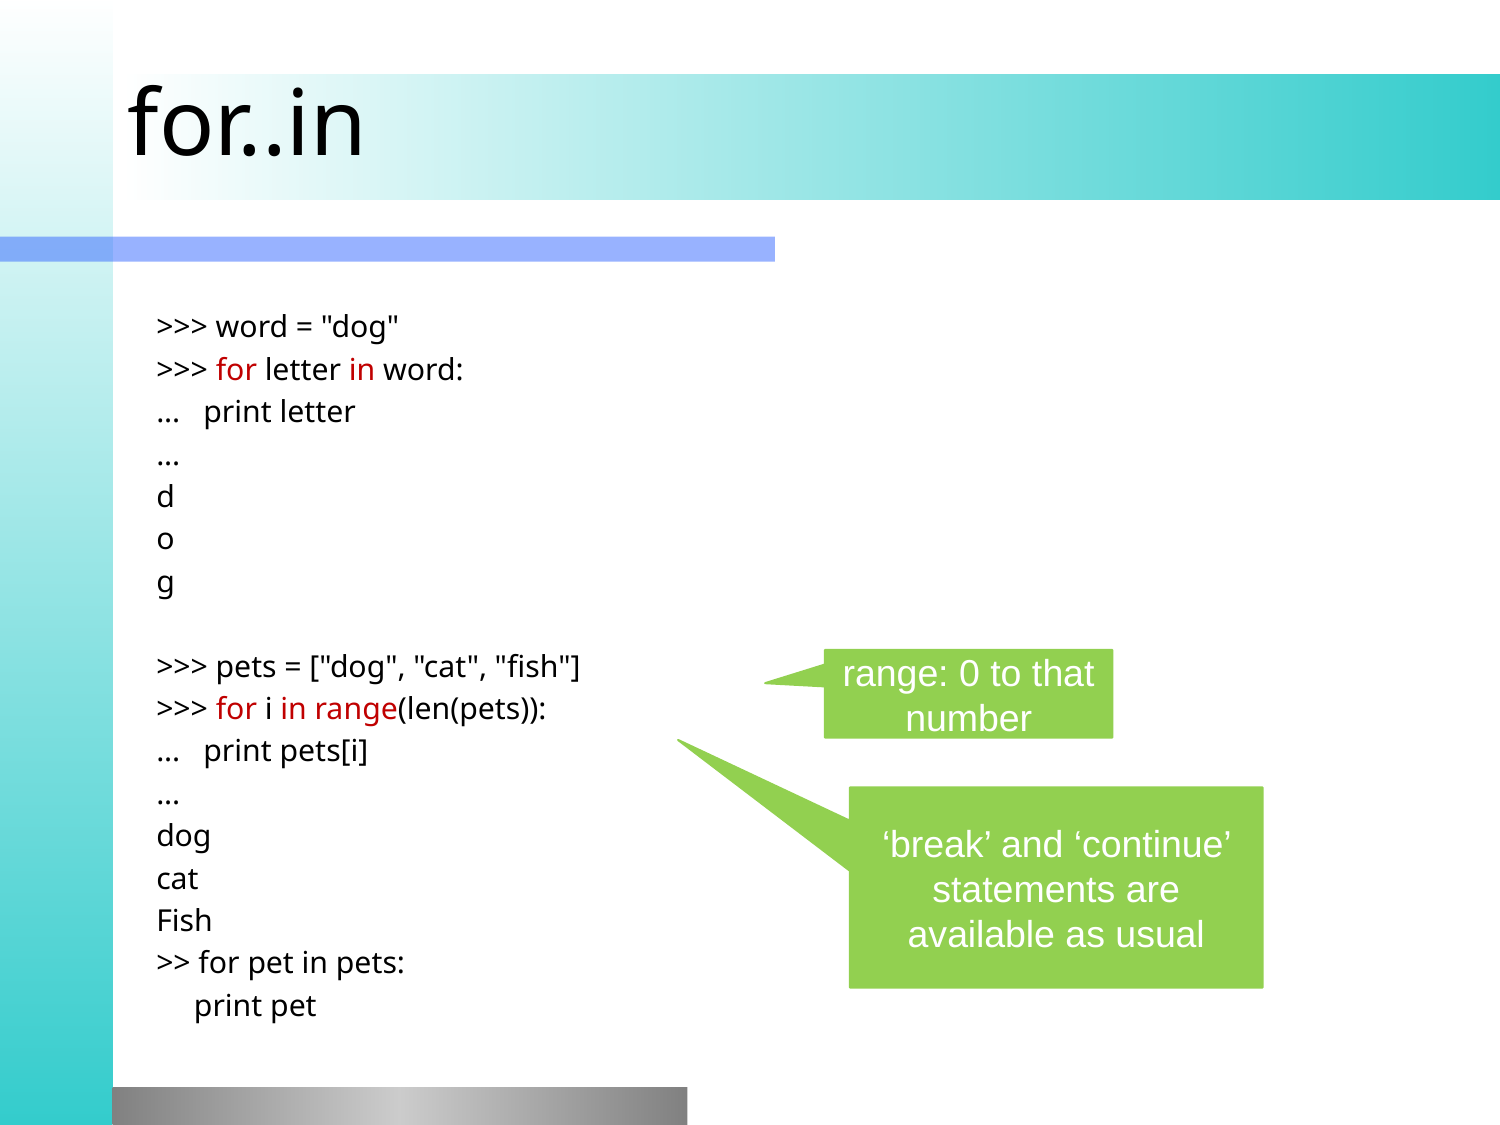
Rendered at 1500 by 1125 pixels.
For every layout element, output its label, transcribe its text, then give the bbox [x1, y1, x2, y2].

list >>> word = "dog" >>> for letter in word: ... print letter ... d o g >>> pets = ["dog", "cat", "fish"] >>> for i in range(len(pets)): ... print pets[i] ... dog cat Fish >> for pet in pets: print pet [124, 299, 1476, 1043]
text_box range: 0 to that number [763, 647, 1115, 740]
text_box ‘break’ and ‘continue’ statements are available as usual [676, 738, 1265, 990]
title for..in [112, 24, 1426, 213]
